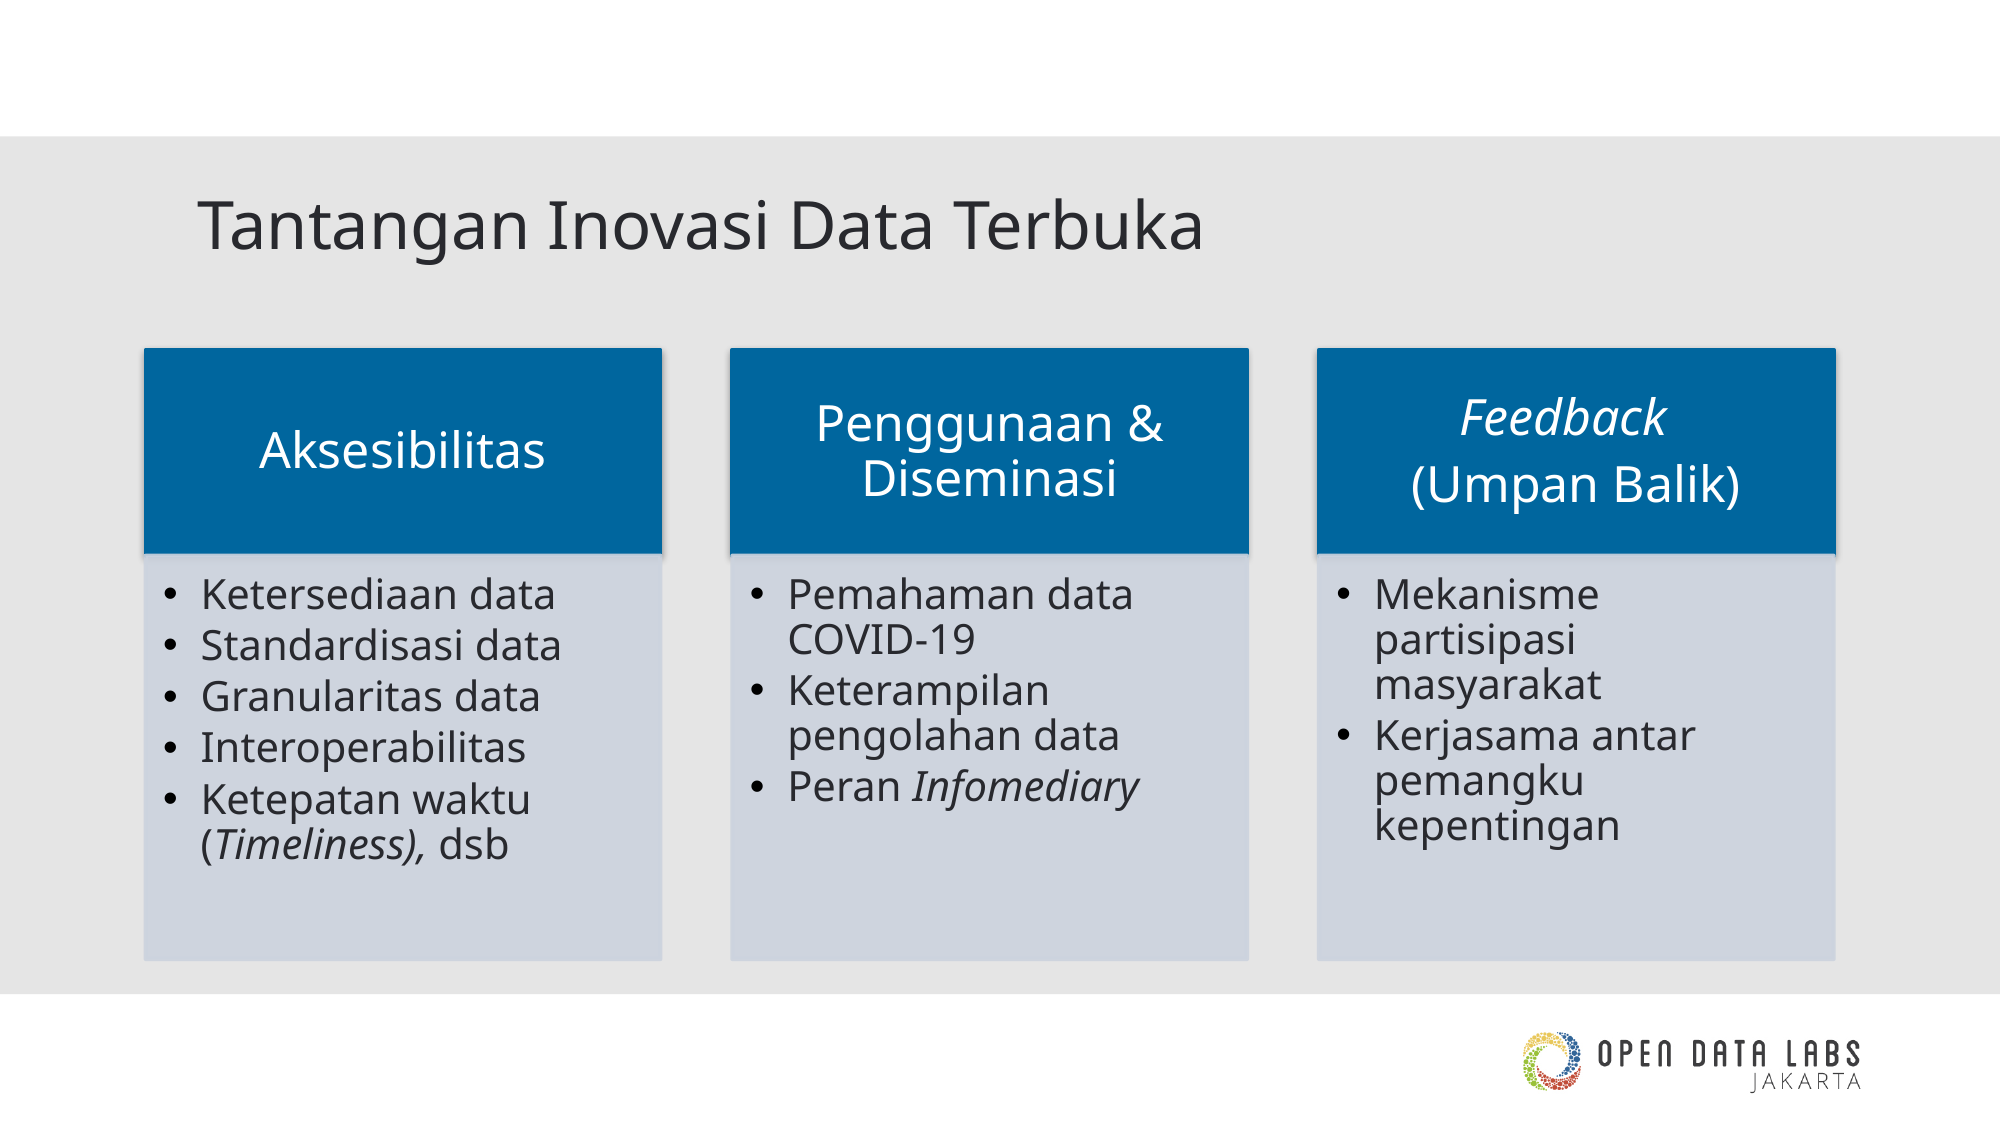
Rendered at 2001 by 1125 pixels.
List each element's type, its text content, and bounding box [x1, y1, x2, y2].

picture [1511, 1021, 1872, 1099]
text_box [144, 349, 1835, 960]
list Tantangan Inovasi Data Terbuka [145, 184, 1894, 317]
